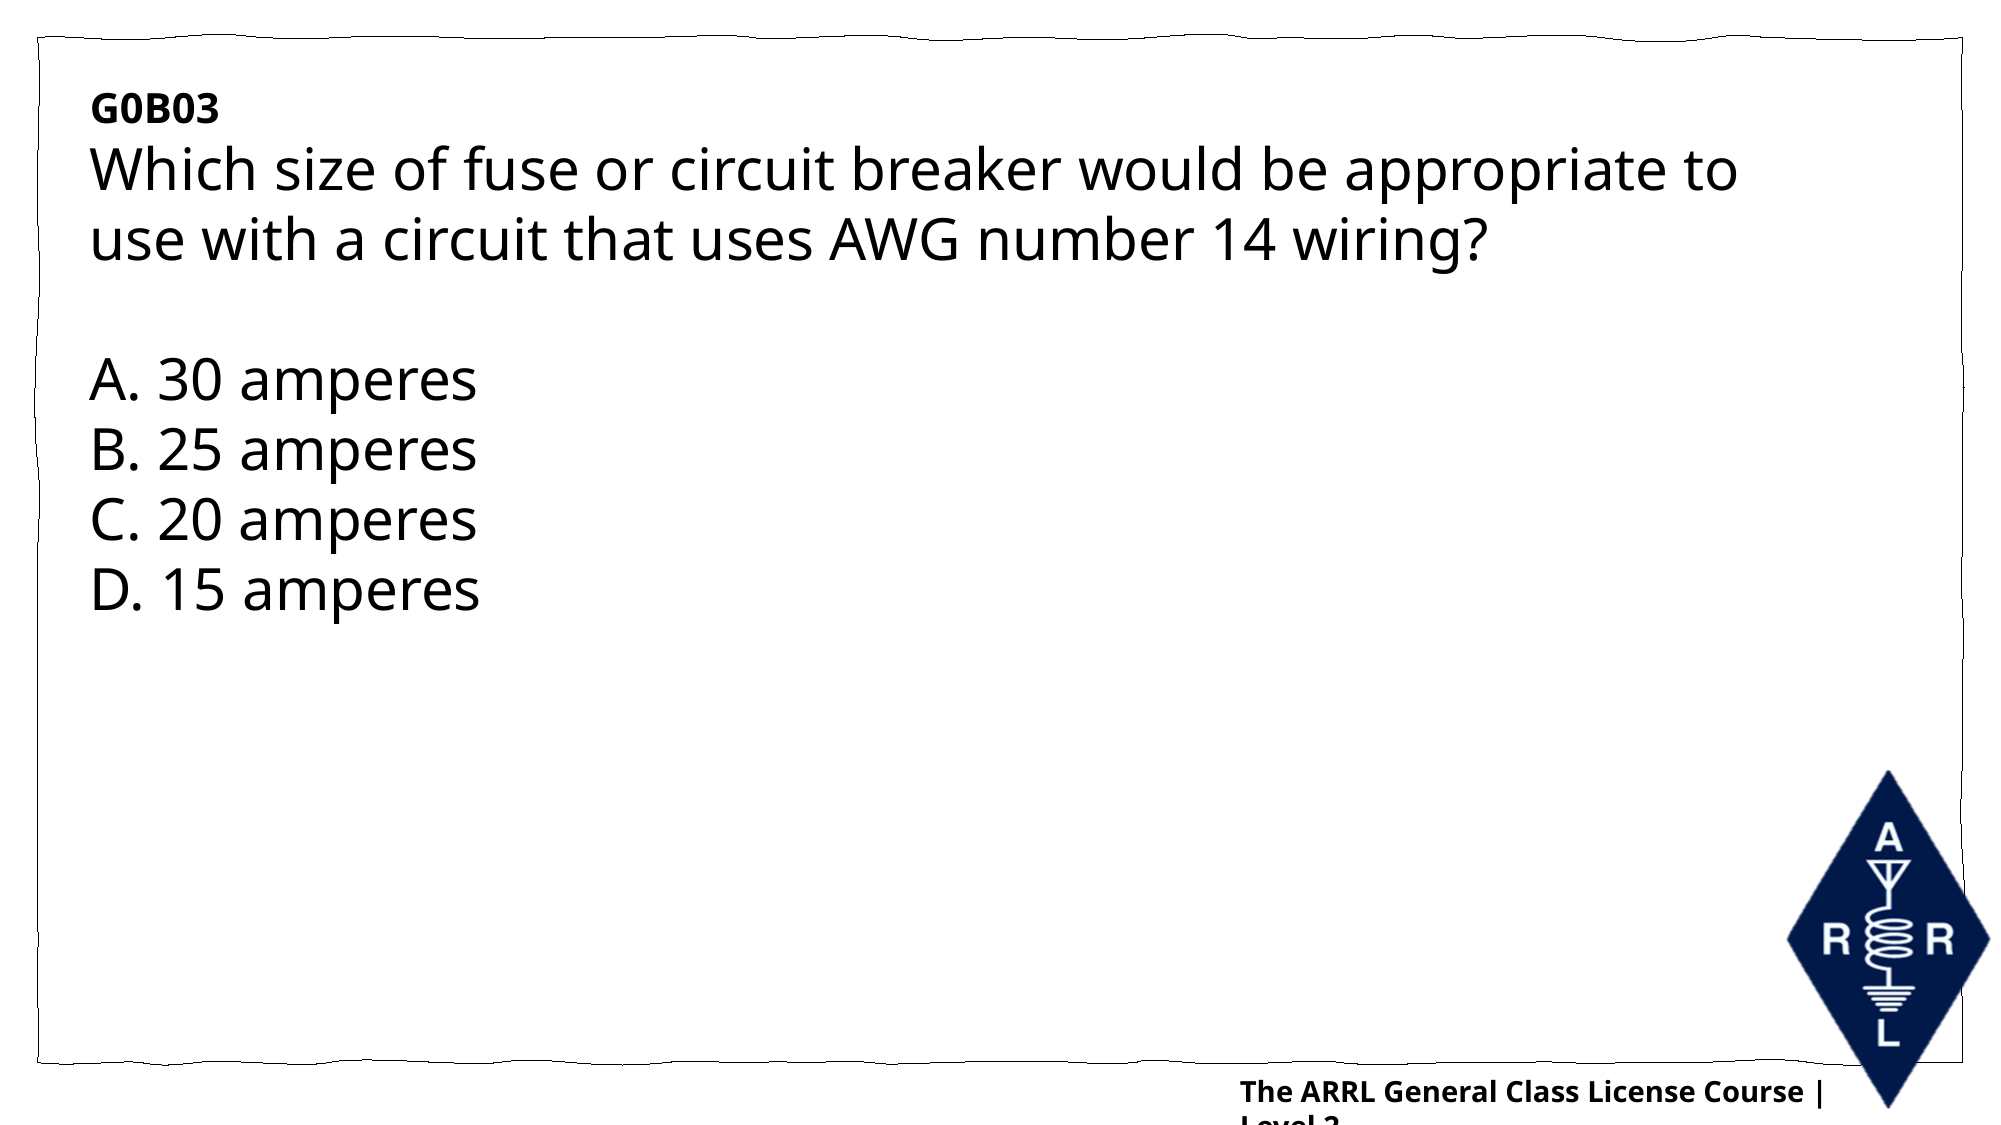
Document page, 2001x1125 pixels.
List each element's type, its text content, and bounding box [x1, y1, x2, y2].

picture [1773, 752, 1999, 1125]
text_box G0B03 Which size of fuse or circuit breaker would be appropriate to use with a circuit that uses AWG number 14 wiring? A. 30 amperes B. 25 amperes C. 20 amperes D. 15 amperes [75, 74, 1850, 630]
